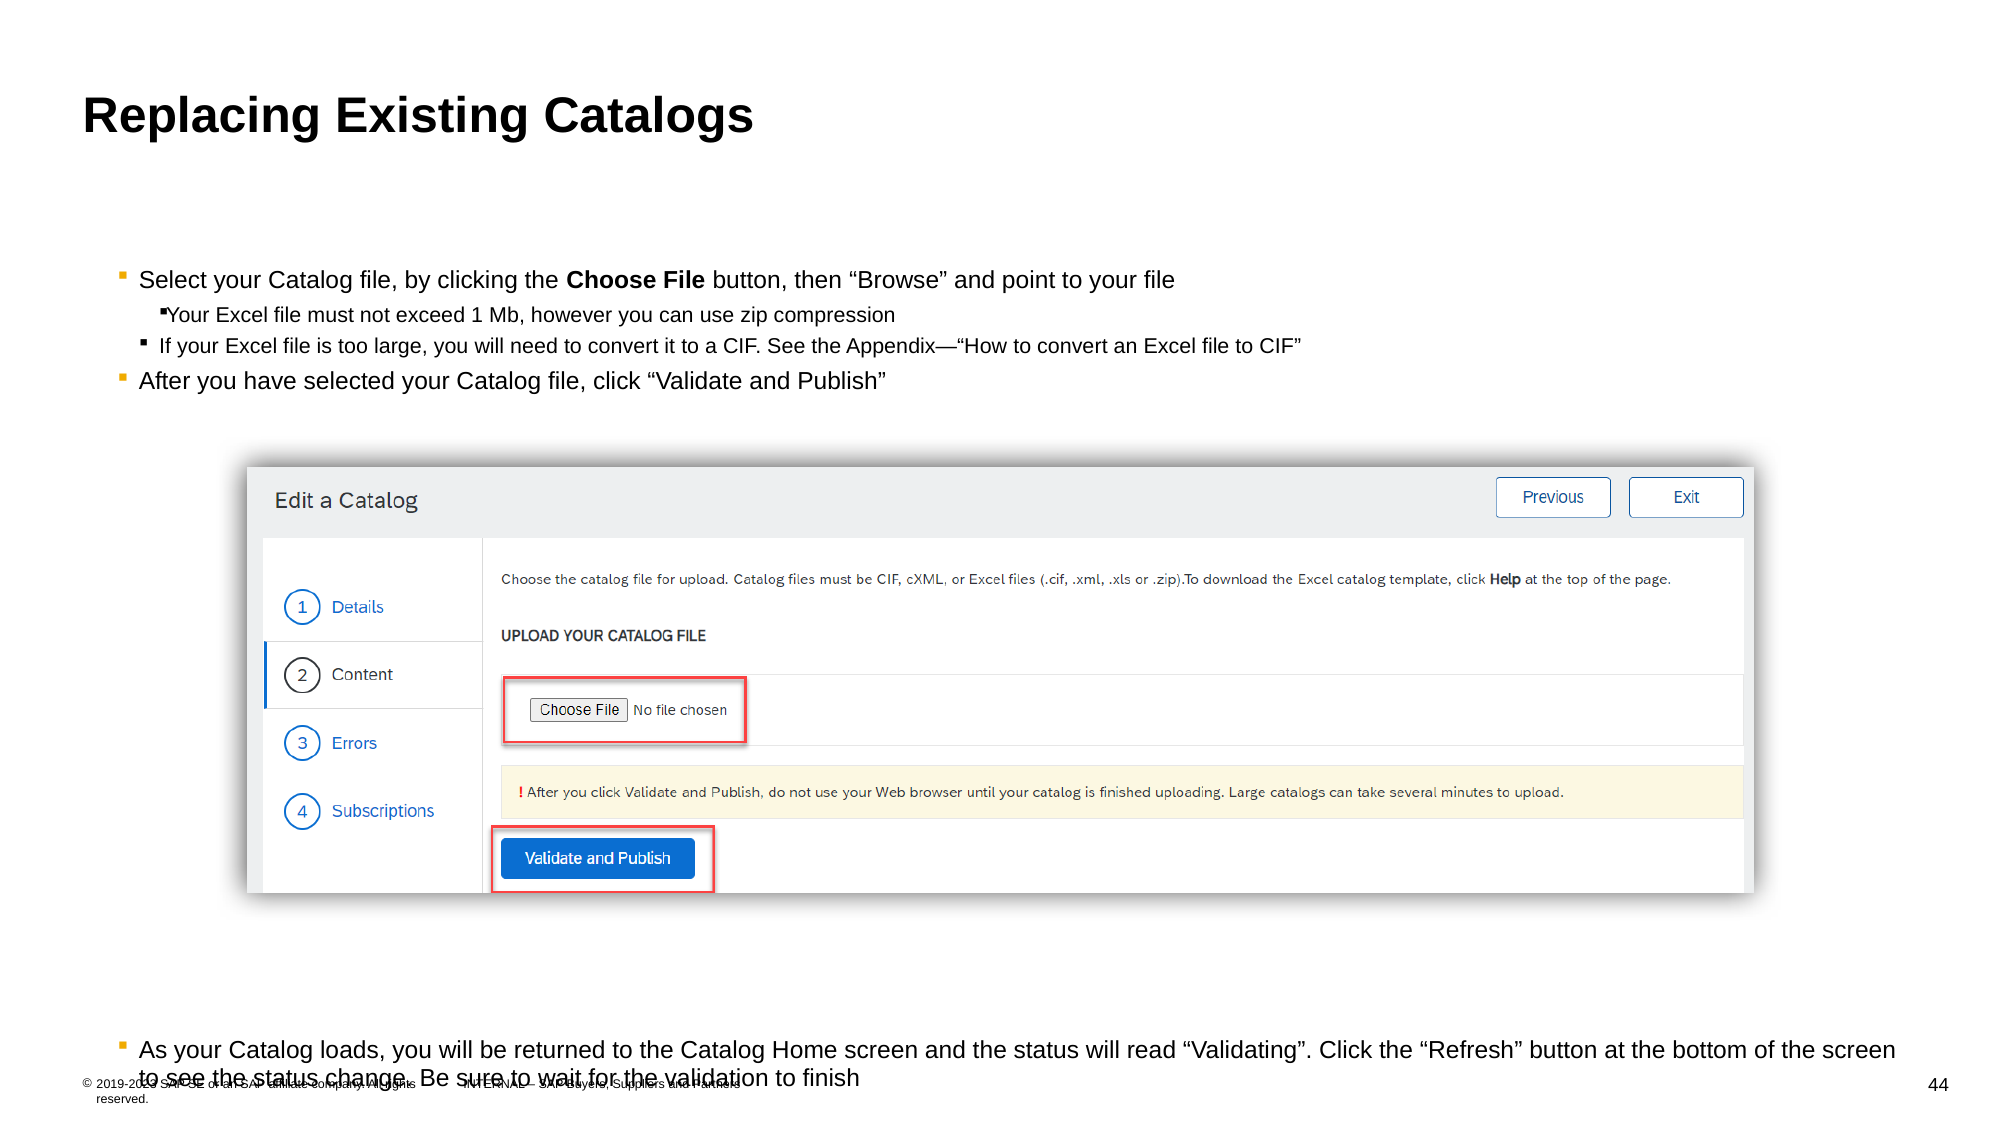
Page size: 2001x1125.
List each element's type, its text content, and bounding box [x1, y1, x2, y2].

title Replacing Existing Catalogs [82, 82, 1918, 144]
list Select your Catalog file, by clicking the Choose File button, then “Browse” and point to your file Your Excel file must not exceed 1 Mb, however you can use zip compression If your Excel file is too large, you will need to convert it to a CIF. See the Appendix—“How to convert an Excel file to CIF” After you have selected your Catalog file, click “Validate and Publish” As your Catalog loads, you will be returned to the Catalog Home screen and the status will read “Validating”. Click the “Refresh” button at the bottom of the screen to see the status change. Be sure to wait for the validation to finish [82, 265, 1918, 1094]
picture [246, 466, 1754, 893]
